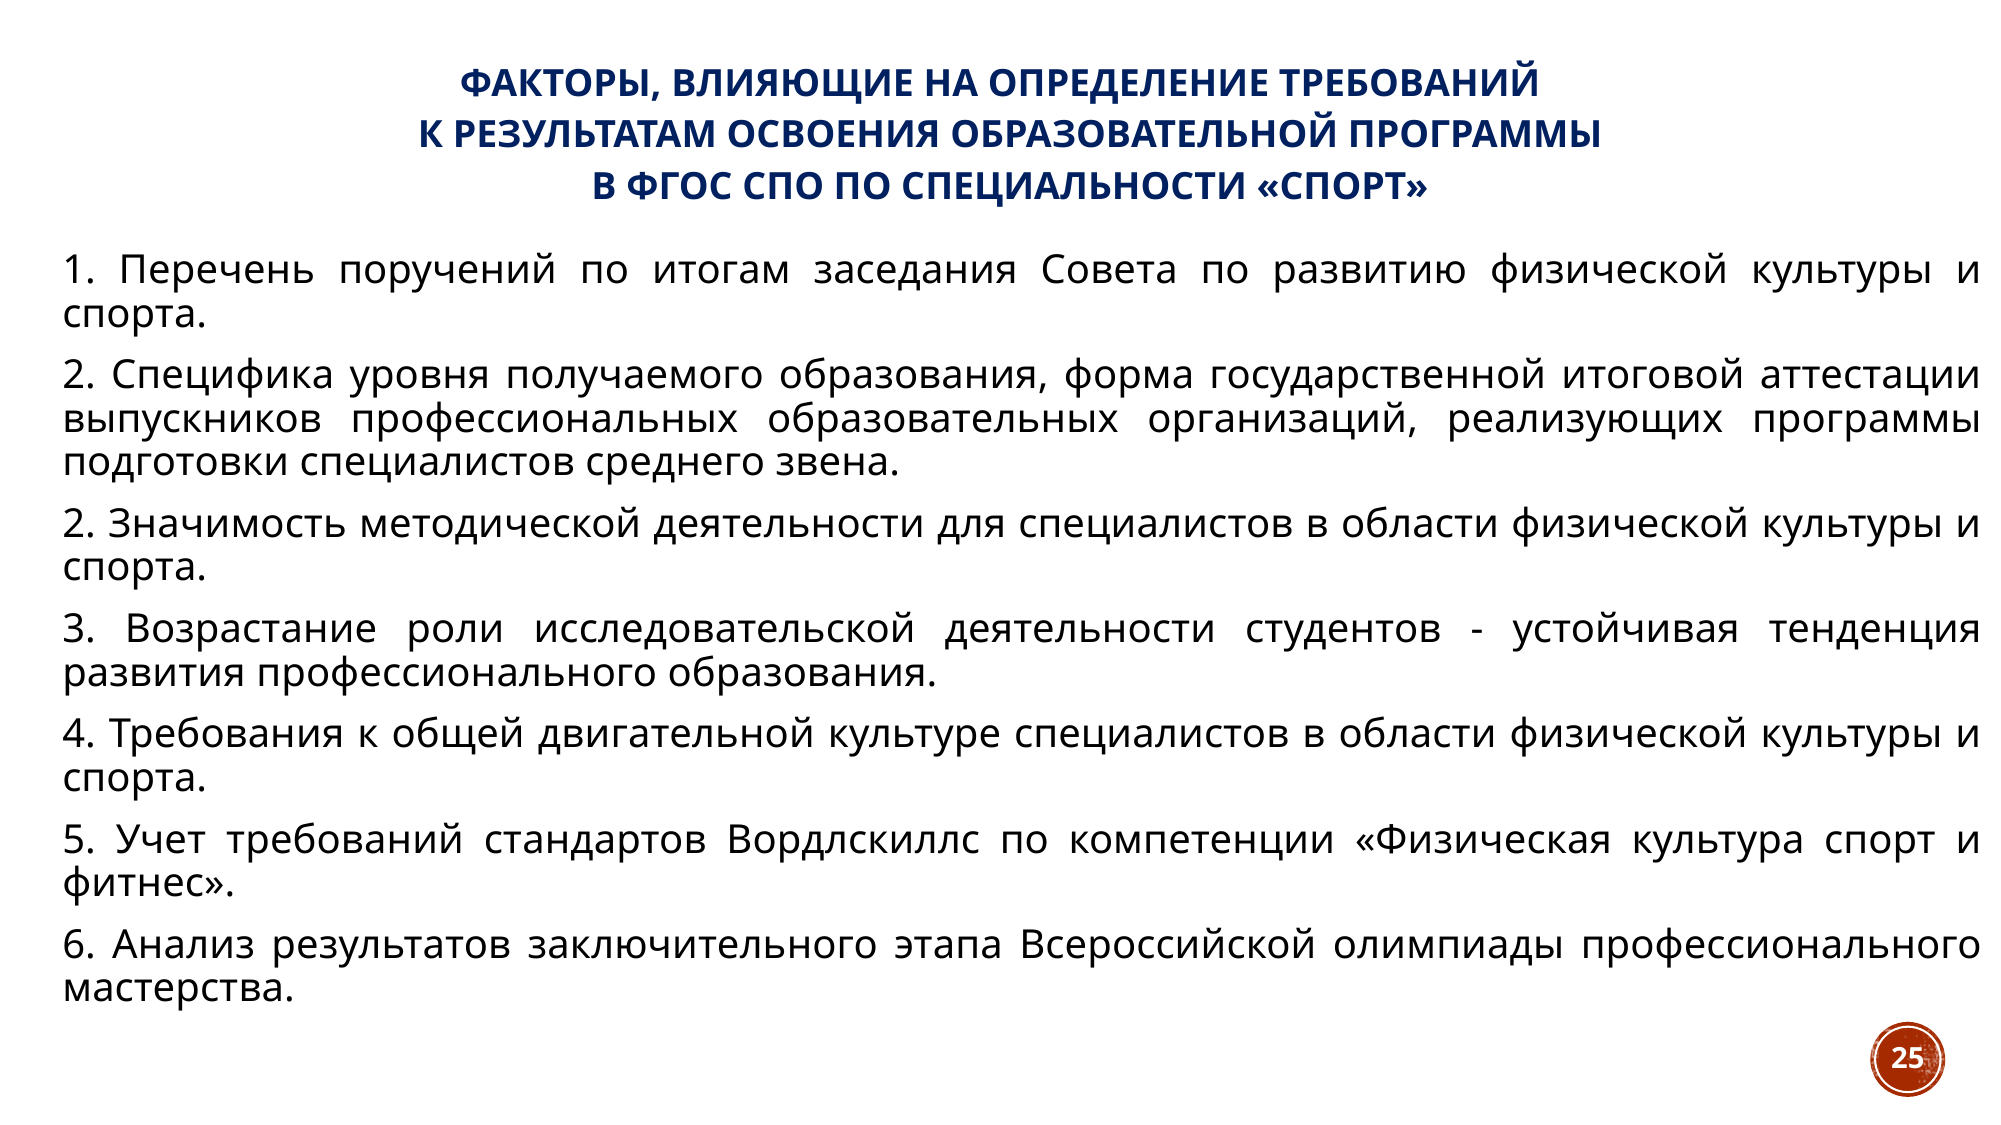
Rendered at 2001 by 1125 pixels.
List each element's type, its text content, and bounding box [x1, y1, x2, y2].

slide_number 25 [1855, 1028, 1961, 1089]
list 1. Перечень поручений по итогам заседания Совета по развитию физической культуры и спорта. 2. Специфика уровня получаемого образования, форма государственной итоговой аттестации выпускников профессиональных образовательных организаций, реализующих программы подготовки специалистов среднего звена. 2. Значимость методической деятельности для специалистов в области физической культуры и спорта. 3. Возрастание роли исследовательской деятельности студентов - устойчивая тенденция развития профессионального образования. 4. Требования к общей двигательной культуре специалистов в области физической культуры и спорта. 5. Учет требований стандартов Вордлскиллс по компетенции «Физическая культура спорт и фитнес». 6. Анализ результатов заключительного этапа Всероссийской олимпиады профессионального мастерства. [47, 241, 2000, 1023]
title ФАКТОРЫ, влияющие на Определение требований к результатам освоения образовательной программы в ФГОС СПО по специальности «спорт» [69, 29, 1942, 229]
